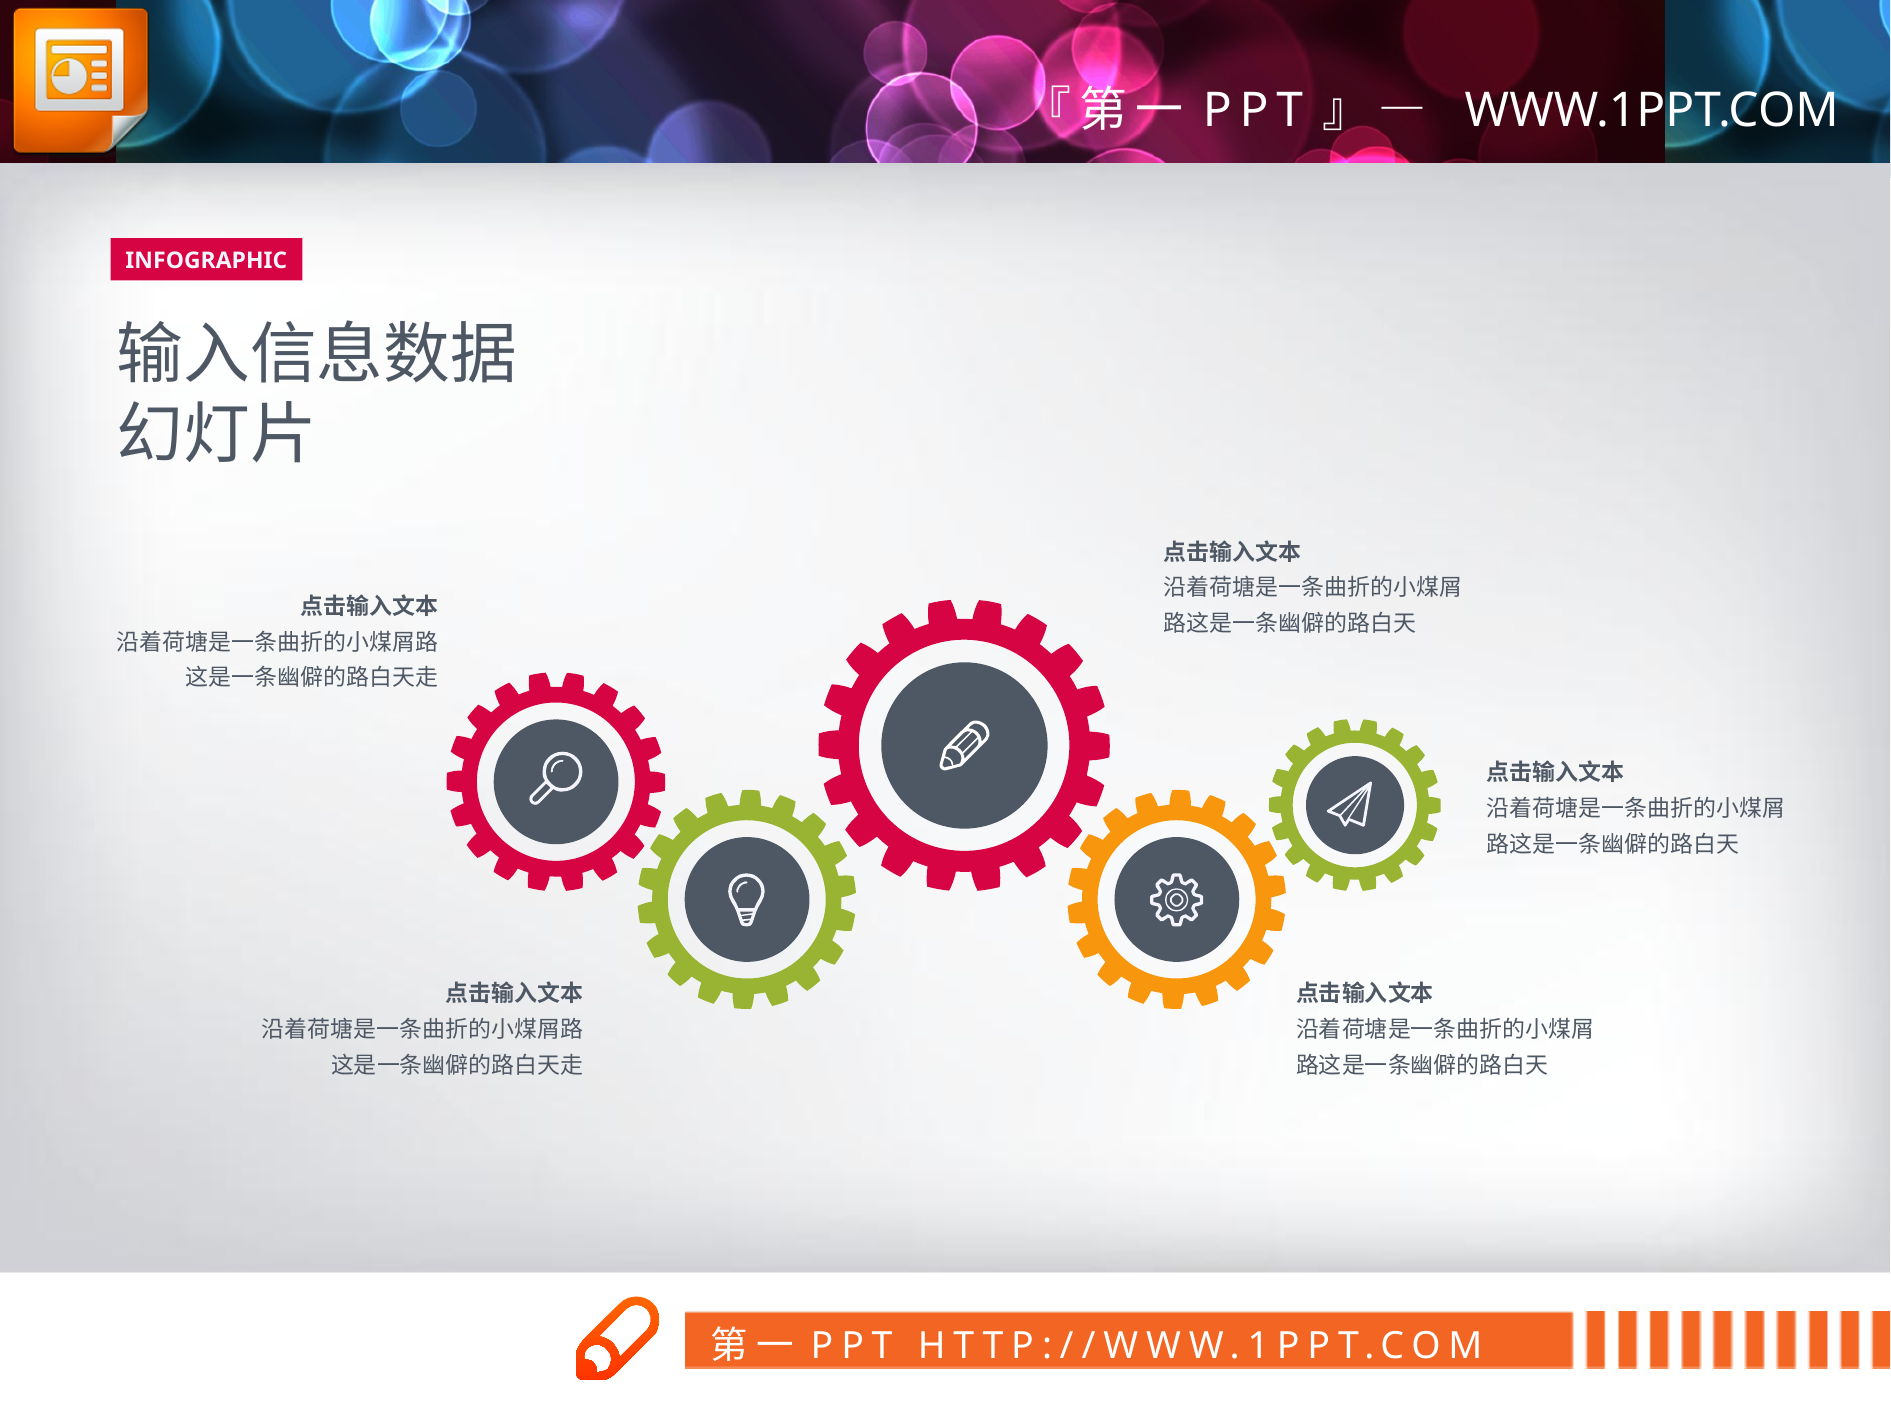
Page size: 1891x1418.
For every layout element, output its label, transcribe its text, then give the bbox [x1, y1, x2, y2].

text_box [1150, 873, 1204, 927]
text_box 输入信息数据 幻灯片 [101, 303, 533, 479]
text_box [736, 881, 748, 893]
text_box [1165, 888, 1189, 912]
text_box [1170, 893, 1184, 907]
text_box [1326, 781, 1372, 827]
text_box [529, 751, 583, 805]
text_box [1114, 837, 1240, 962]
text_box [1306, 756, 1405, 855]
text_box [684, 837, 810, 962]
text_box [1067, 789, 1286, 1009]
text_box [1268, 719, 1441, 891]
picture [685, 1311, 1891, 1369]
text_box 点击输入文本 沿着荷塘是一条曲折的小煤屑路这是一条幽僻的路白天 [1281, 963, 1616, 1085]
text_box 点击输入文本 沿着荷塘是一条曲折的小煤屑路这是一条幽僻的路白天走 [94, 576, 453, 698]
text_box [939, 720, 990, 771]
text_box [881, 662, 1048, 829]
text_box [728, 873, 765, 927]
text_box [637, 789, 856, 1009]
text_box 点击输入文本 沿着荷塘是一条曲折的小煤屑路这是一条幽僻的路白天 [1148, 521, 1484, 644]
text_box INFOGRAPHIC [110, 238, 303, 281]
text_box [446, 672, 666, 891]
text_box 点击输入文本 沿着荷塘是一条曲折的小煤屑路这是一条幽僻的路白天 [1471, 742, 1807, 865]
picture [0, 0, 1891, 1275]
text_box [550, 759, 564, 773]
text_box [493, 719, 619, 845]
text_box [818, 599, 1110, 891]
text_box 点击输入文本 沿着荷塘是一条曲折的小煤屑路这是一条幽僻的路白天走 [240, 963, 599, 1085]
